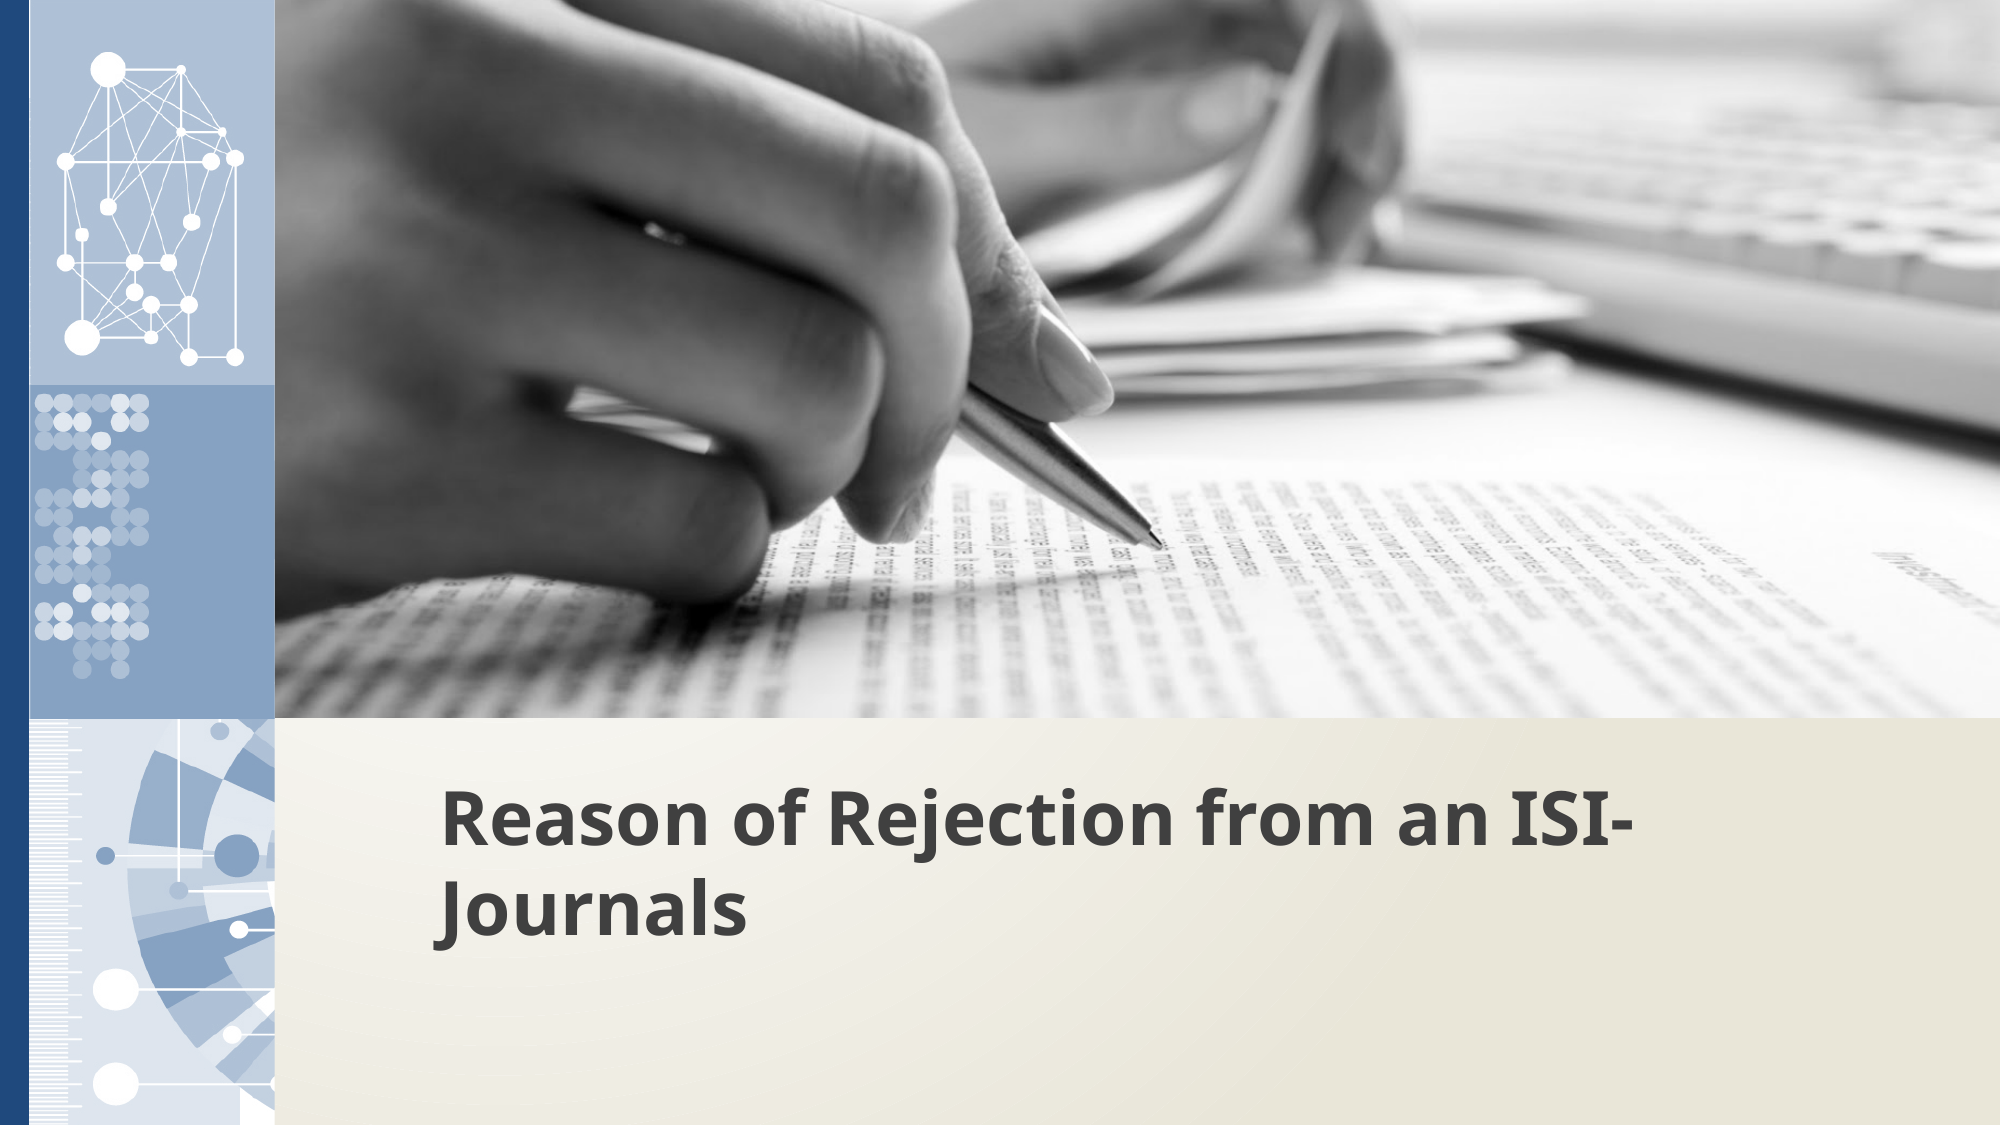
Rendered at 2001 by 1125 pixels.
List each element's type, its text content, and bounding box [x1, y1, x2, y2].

list Reason of Rejection from an ISI-Journals [424, 763, 1888, 1067]
picture [274, 0, 2000, 718]
